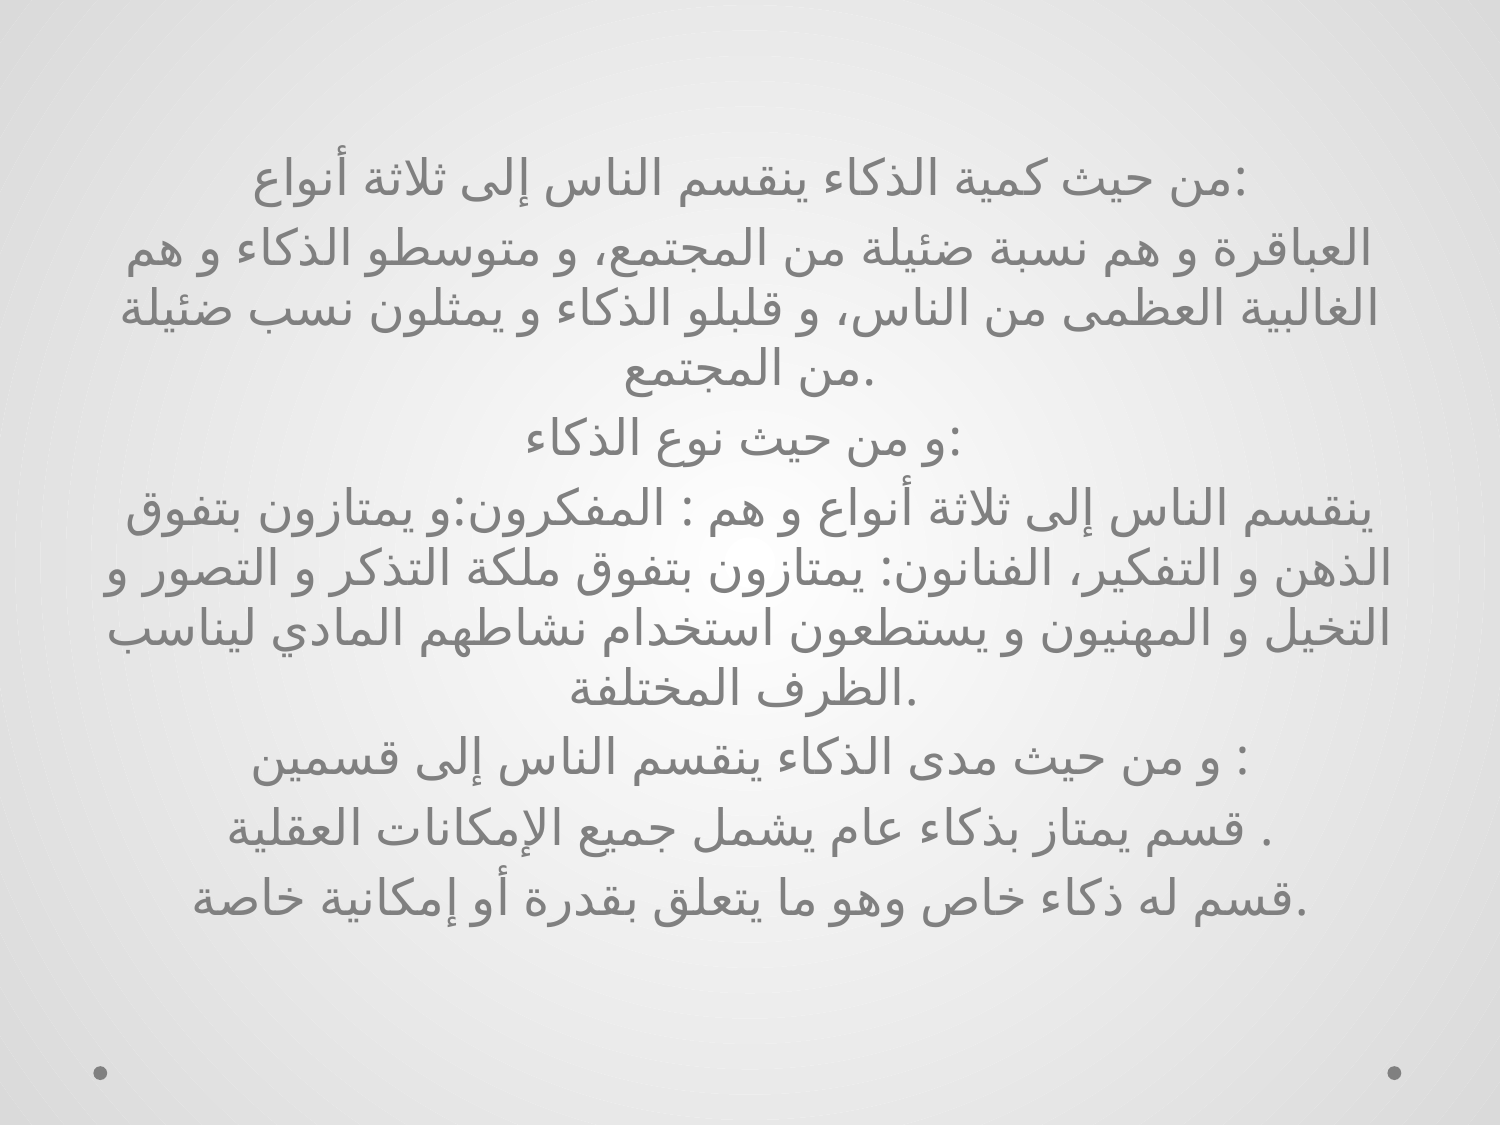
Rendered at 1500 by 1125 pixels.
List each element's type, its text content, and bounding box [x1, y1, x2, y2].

list من حيث كمية الذكاء ينقسم الناس إلى ثلاثة أنواع: العباقرة و هم نسبة ضئيلة من المجتمع، و متوسطو الذكاء و هم الغالبية العظمى من الناس، و قلبلو الذكاء و يمثلون نسب ضئيلة من المجتمع. و من حيث نوع الذكاء: ينقسم الناس إلى ثلاثة أنواع و هم : المفكرون:و يمتازون بتفوق الذهن و التفكير، الفنانون: يمتازون بتفوق ملكة التذكر و التصور و التخيل و المهنيون و يستطعون استخدام نشاطهم المادي ليناسب الظرف المختلفة. و من حيث مدى الذكاء ينقسم الناس إلى قسمين : قسم يمتاز بذكاء عام يشمل جميع الإمكانات العقلية . قسم له ذكاء خاص وهو ما يتعلق بقدرة أو إمكانية خاصة. [75, 67, 1425, 1005]
